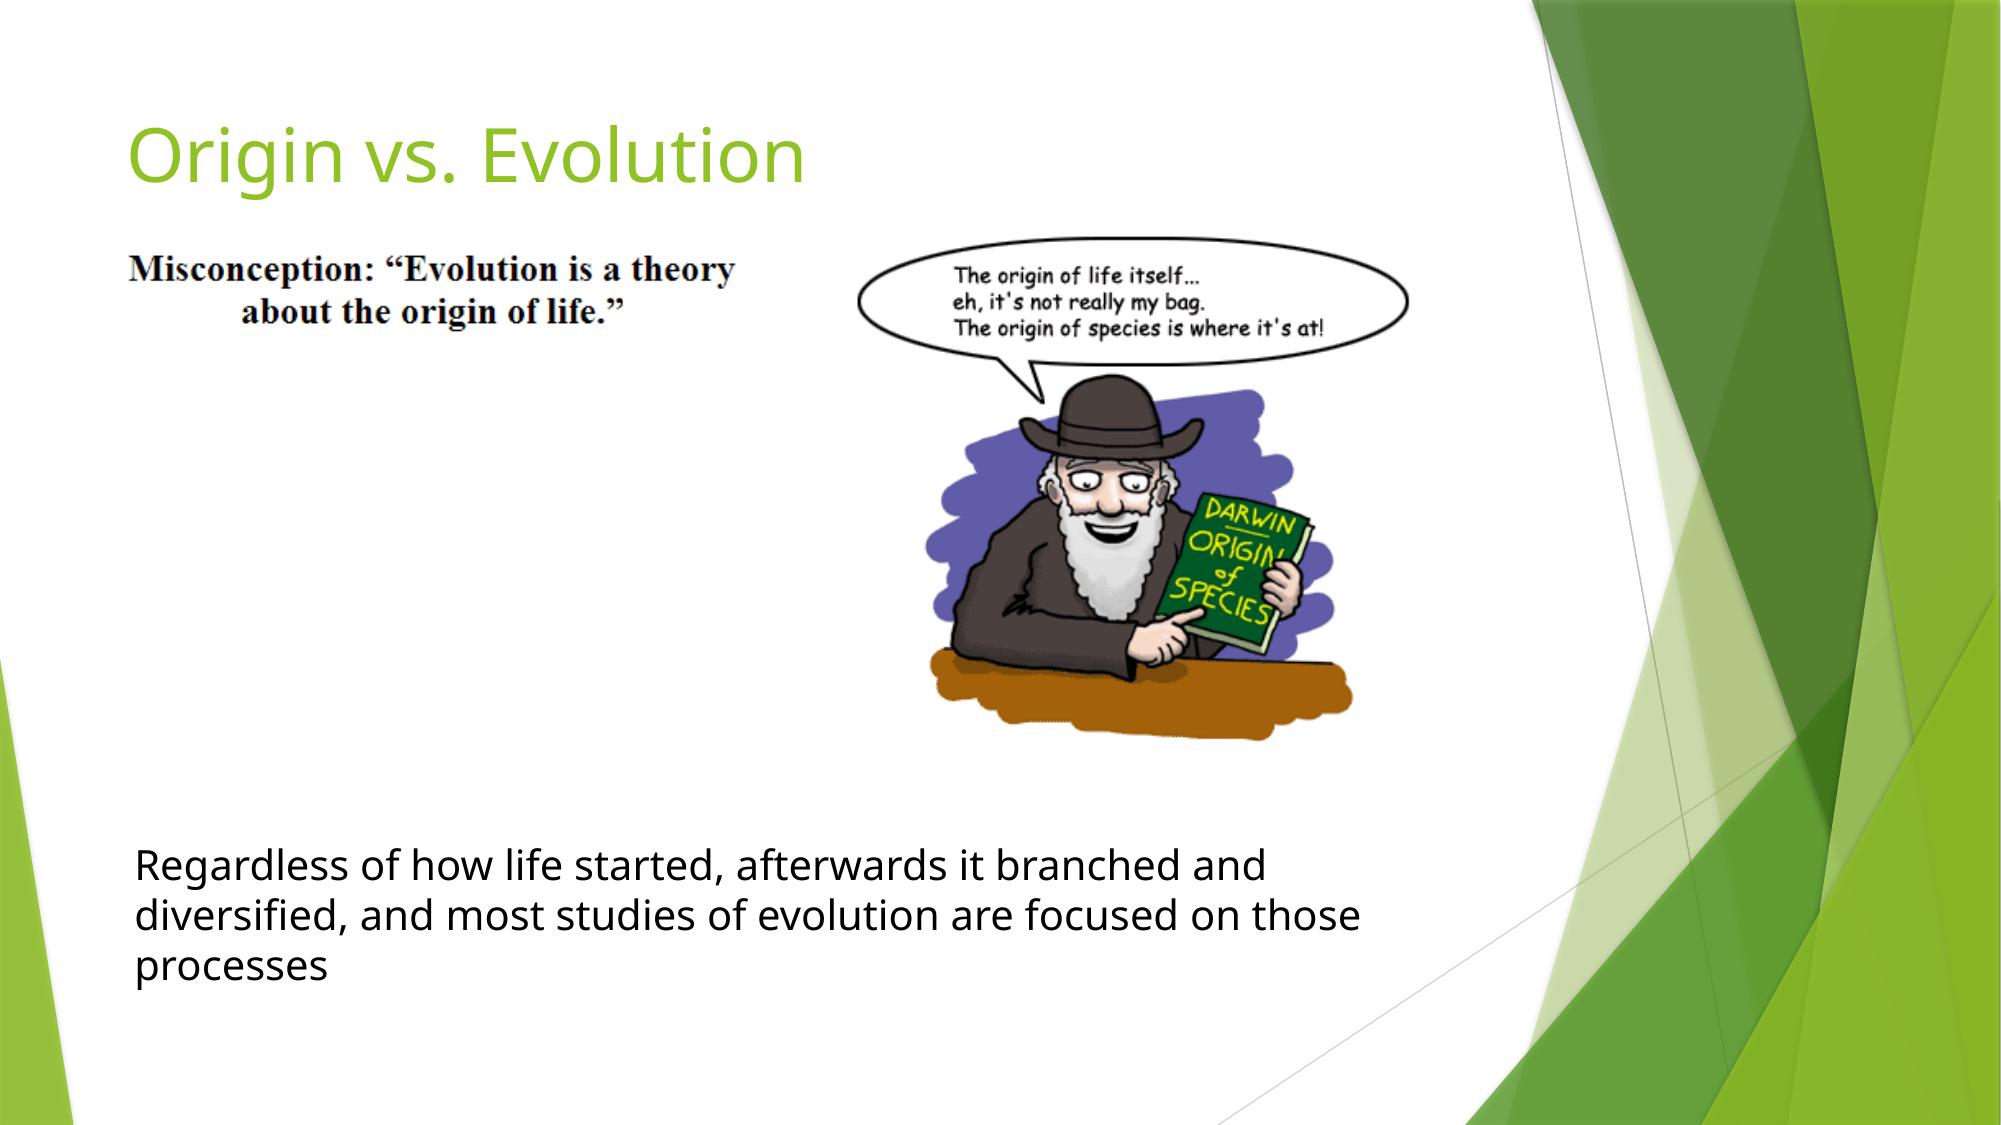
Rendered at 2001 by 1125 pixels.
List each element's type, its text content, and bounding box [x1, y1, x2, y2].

picture [829, 223, 1442, 772]
title Origin vs. Evolution [111, 99, 1522, 317]
picture [115, 237, 767, 353]
text_box Regardless of how life started, afterwards it branched and diversified, and most studies of evolution are focused on those processes [119, 771, 1499, 997]
